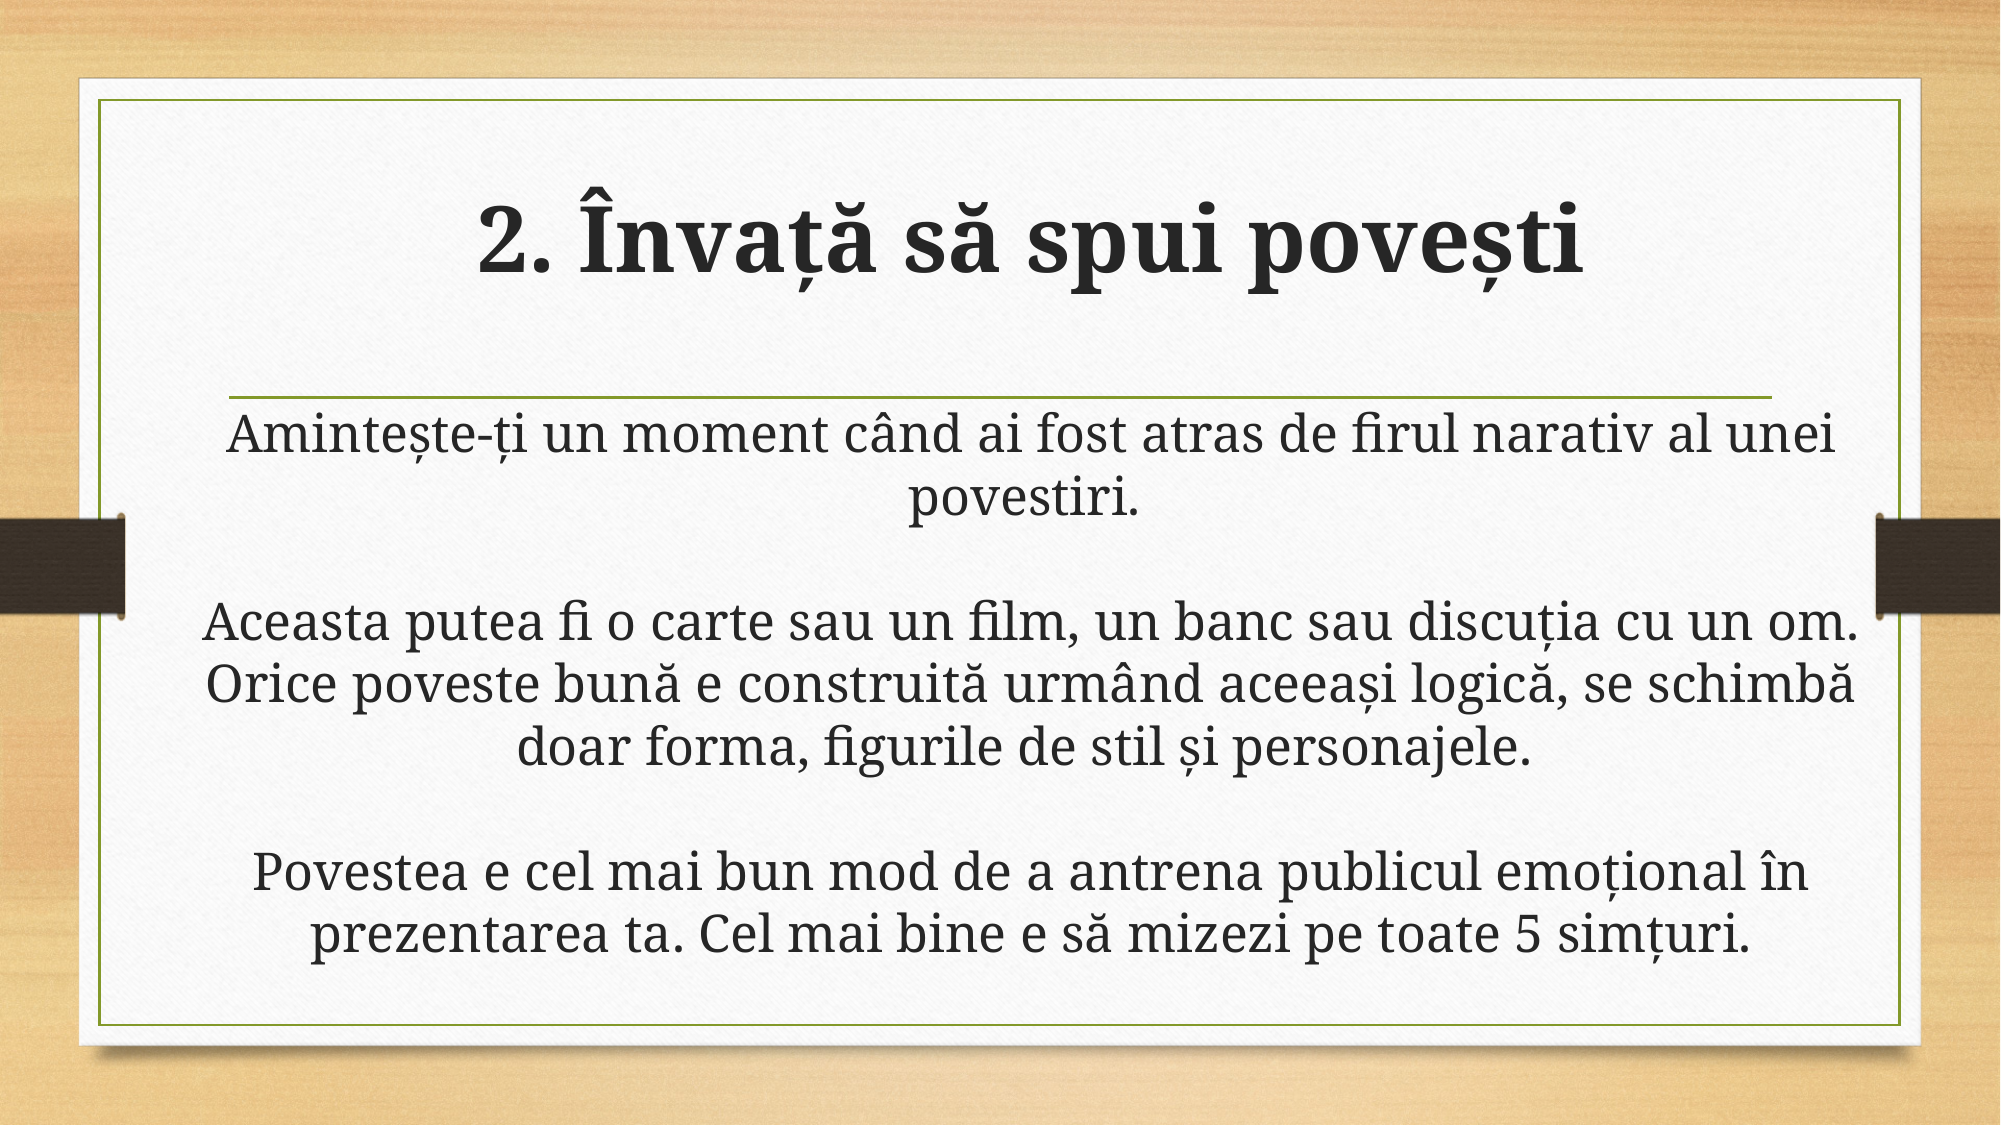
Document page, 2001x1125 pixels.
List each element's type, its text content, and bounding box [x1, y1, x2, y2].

title 2. Învață să spui povești Amintește-ți un moment când ai fost atras de firul narativ al unei povestiri. Aceasta putea fi o carte sau un film, un banc sau discuția cu un om. Orice poveste bună e construită urmând aceeași logică, se schimbă doar forma, figurile de stil și personajele. Povestea e cel mai bun mod de a antrena publicul emoțional în prezentarea ta. Cel mai bine e să mizezi pe toate 5 simțuri. [176, 102, 1888, 1104]
picture [0, 0, 2001, 1125]
